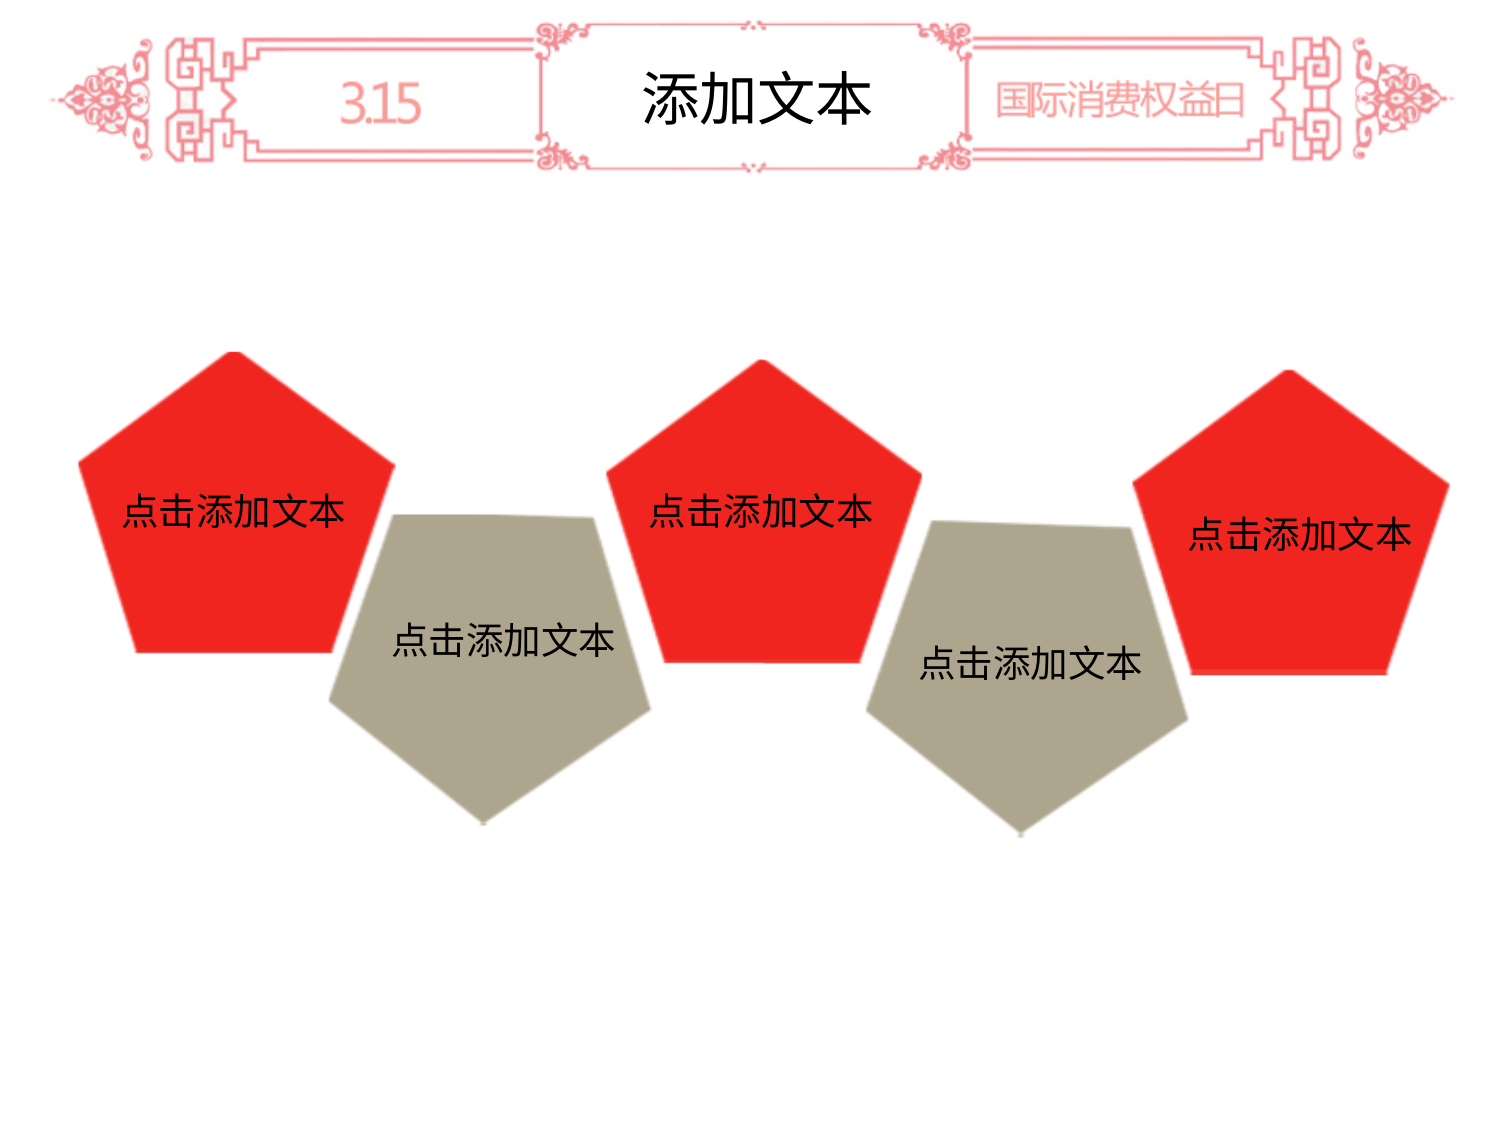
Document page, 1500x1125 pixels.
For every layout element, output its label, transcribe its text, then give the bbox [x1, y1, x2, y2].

picture [0, 0, 1500, 1125]
text_box 添加文本 [626, 54, 889, 140]
